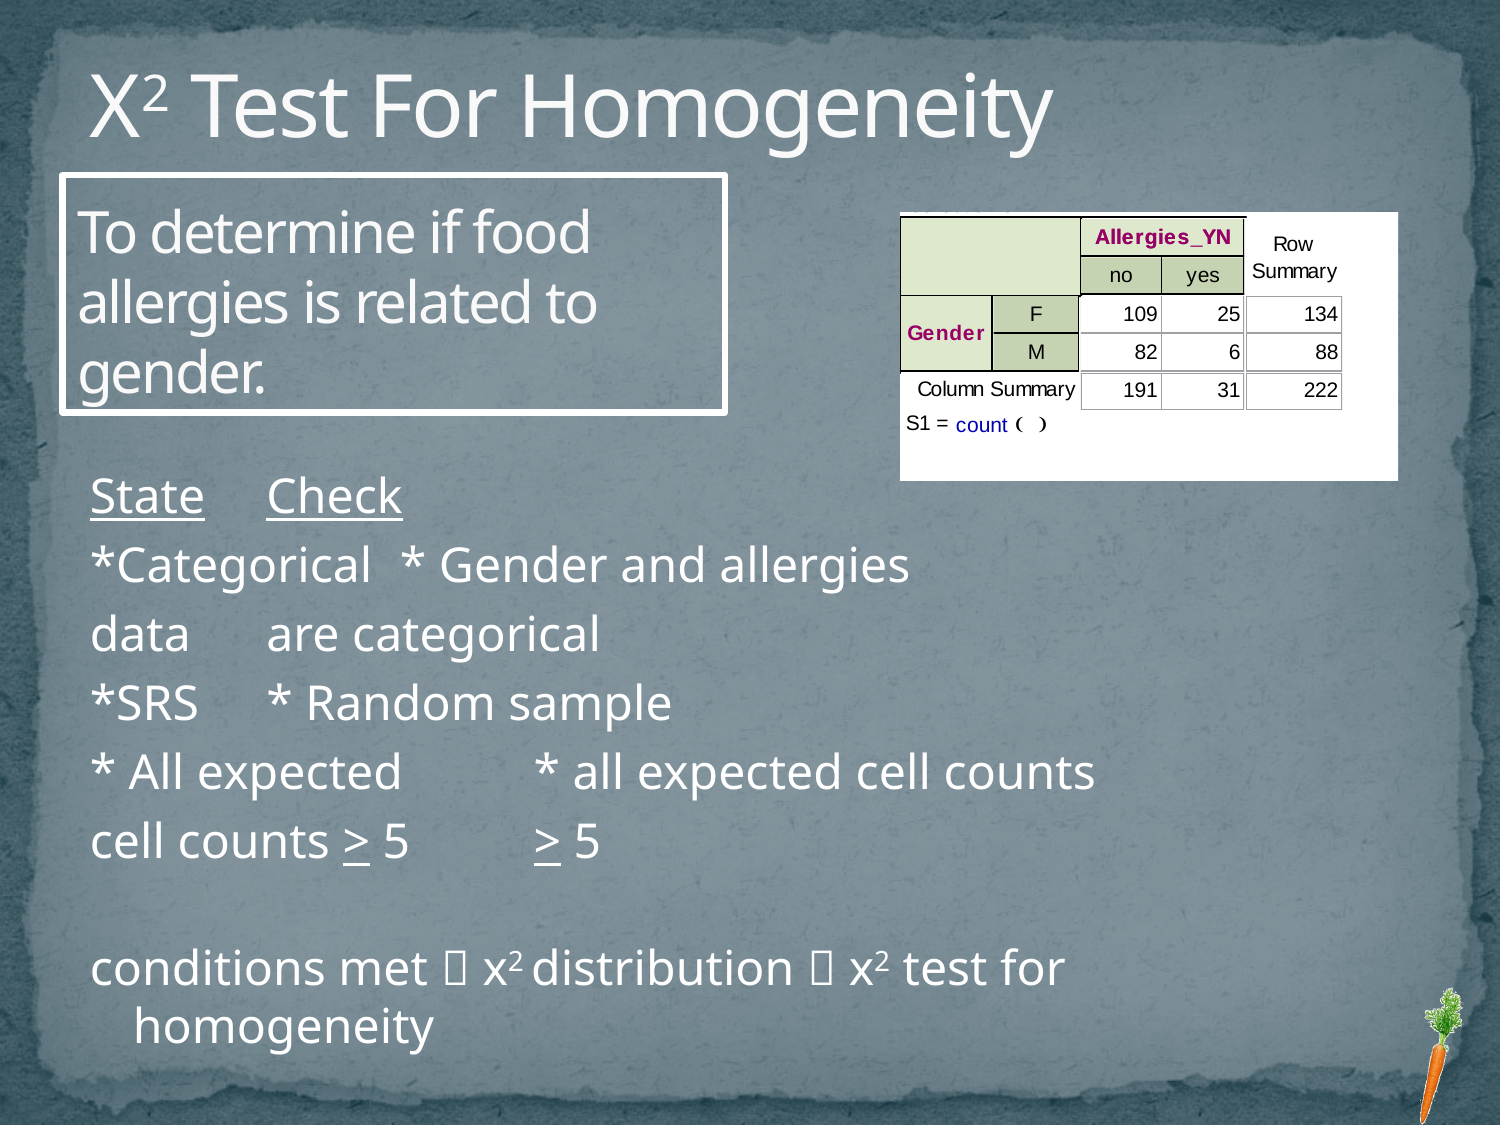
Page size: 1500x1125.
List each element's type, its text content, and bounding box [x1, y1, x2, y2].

text_box To determine if food allergies is related to gender. [62, 174, 725, 413]
picture [900, 214, 1400, 482]
picture [1412, 987, 1467, 1125]
list State Check *Categorical * Gender and allergies data are categorical *SRS * Random sample * All expected * all expected cell counts cell counts > 5 > 5 conditions met  x2 distribution  x2 test for homogeneity [75, 262, 1400, 1063]
title X2 Test For Homogeneity [74, 0, 1425, 163]
